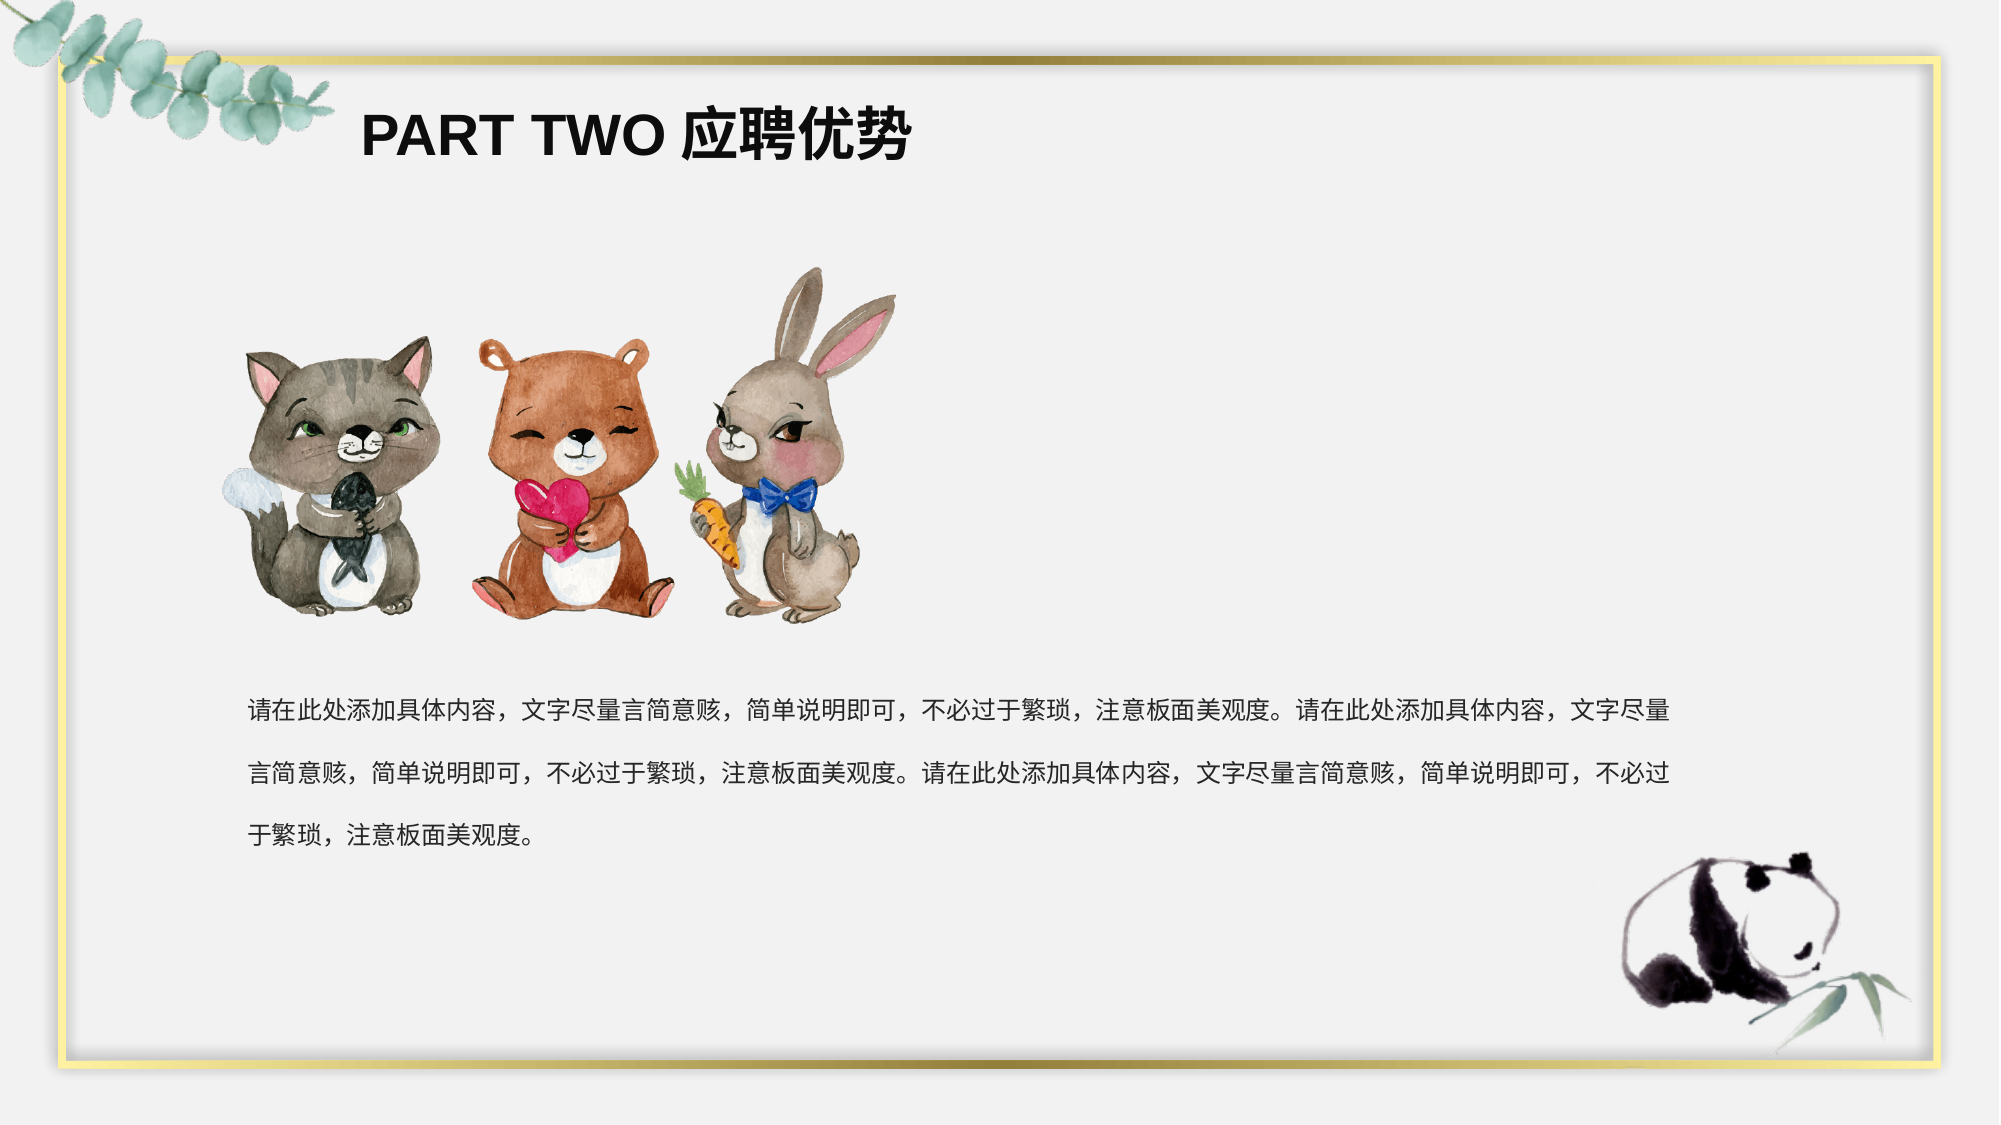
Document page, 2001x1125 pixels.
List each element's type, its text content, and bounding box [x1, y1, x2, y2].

text_box [0, 0, 2000, 1125]
text_box PART TWO应聘优势 [349, 91, 1045, 173]
picture [1591, 761, 1923, 1069]
picture [222, 267, 896, 624]
text_box [57, 55, 1942, 1070]
picture [0, 0, 349, 233]
text_box 请在此处添加具体内容，文字尽量言简意赅，简单说明即可，不必过于繁琐，注意板面美观度。请在此处添加具体内容，文字尽量言简意赅，简单说明即可，不必过于繁琐，注意板面美观度。请在此处添加具体内容，文字尽量言简意赅，简单说明即可，不必过于繁琐，注意板面美观度。 [247, 662, 1696, 920]
